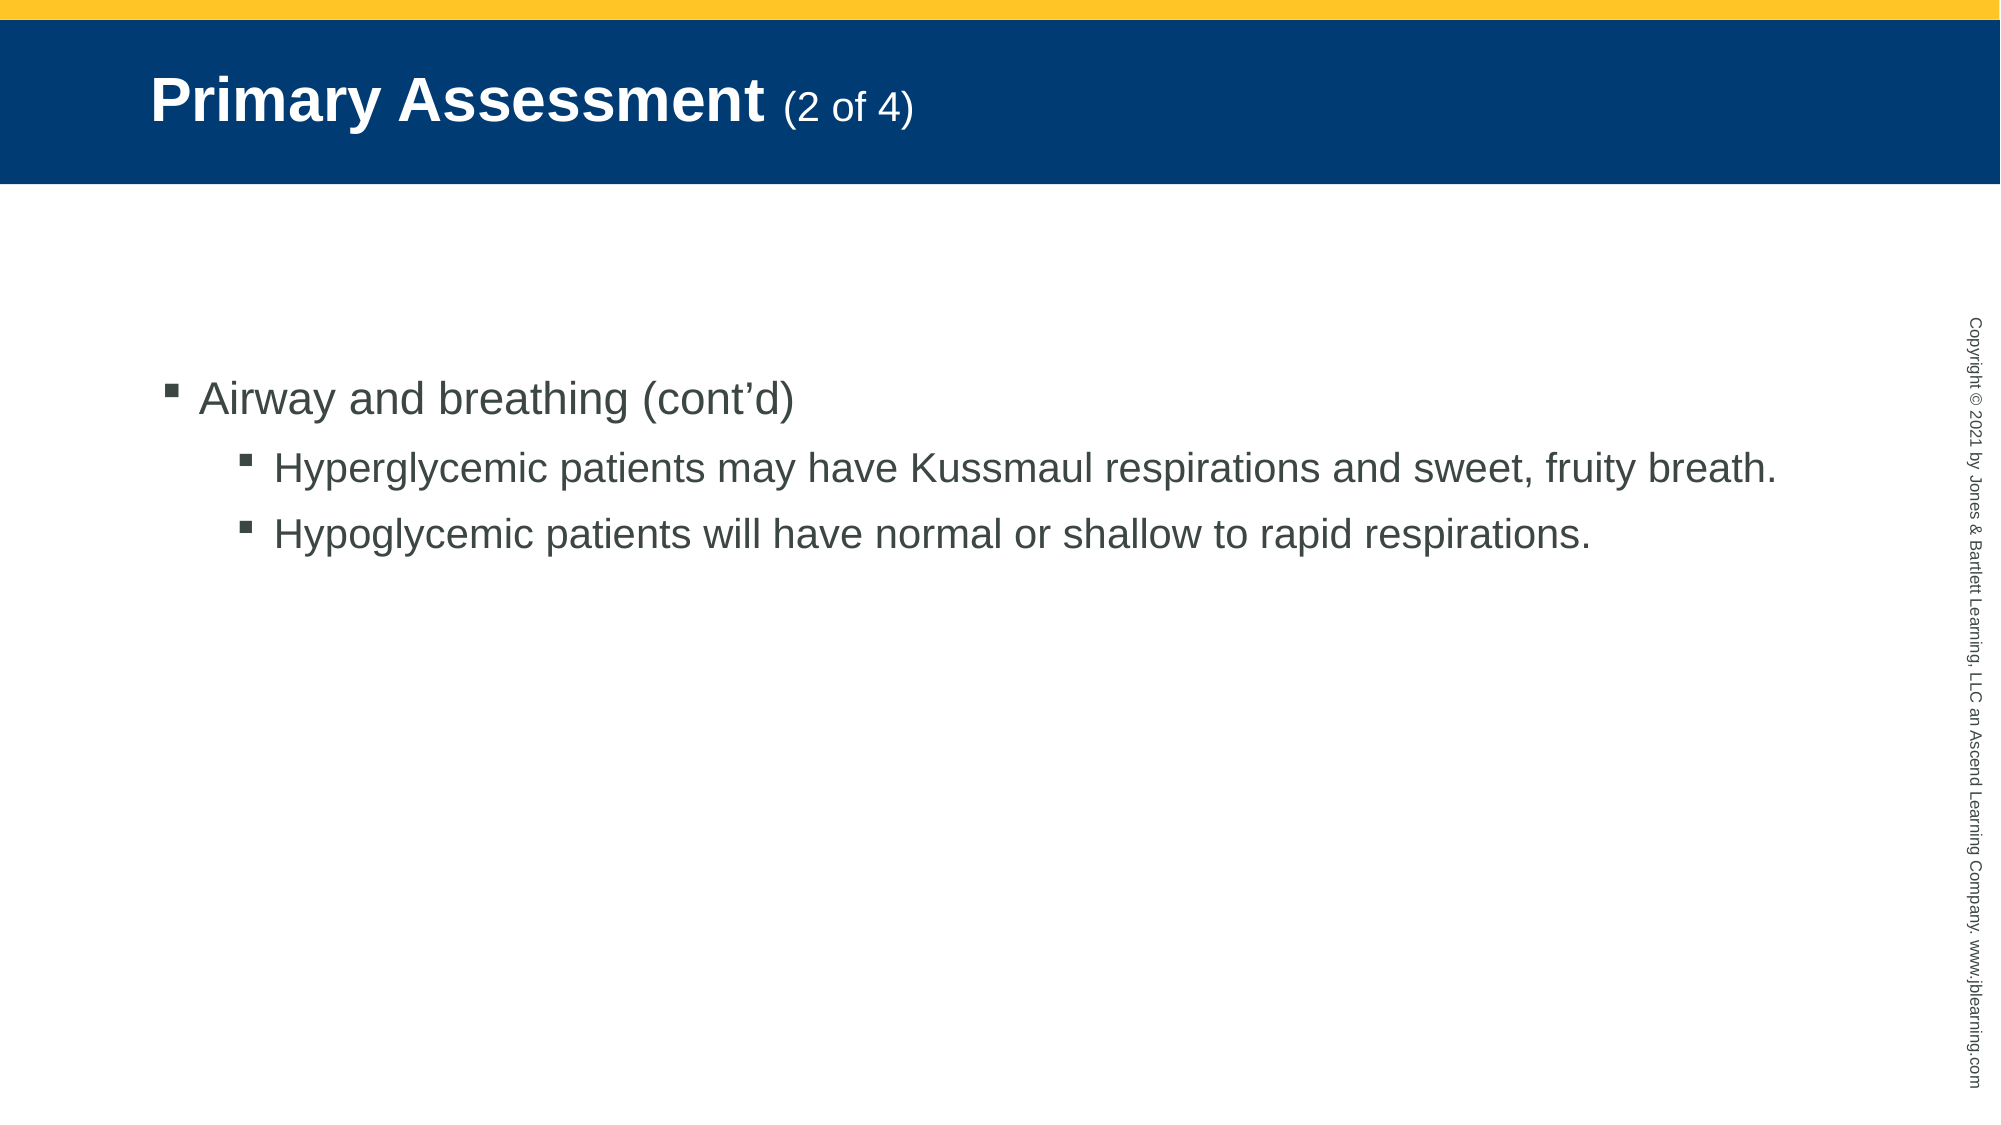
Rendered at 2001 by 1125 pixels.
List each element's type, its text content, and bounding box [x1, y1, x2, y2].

title Primary Assessment (2 of 4) [0, 19, 2000, 185]
list Airway and breathing (cont’d) Hyperglycemic patients may have Kussmaul respirations and sweet, fruity breath. Hypoglycemic patients will have normal or shallow to rapid respirations. [146, 361, 1859, 1016]
